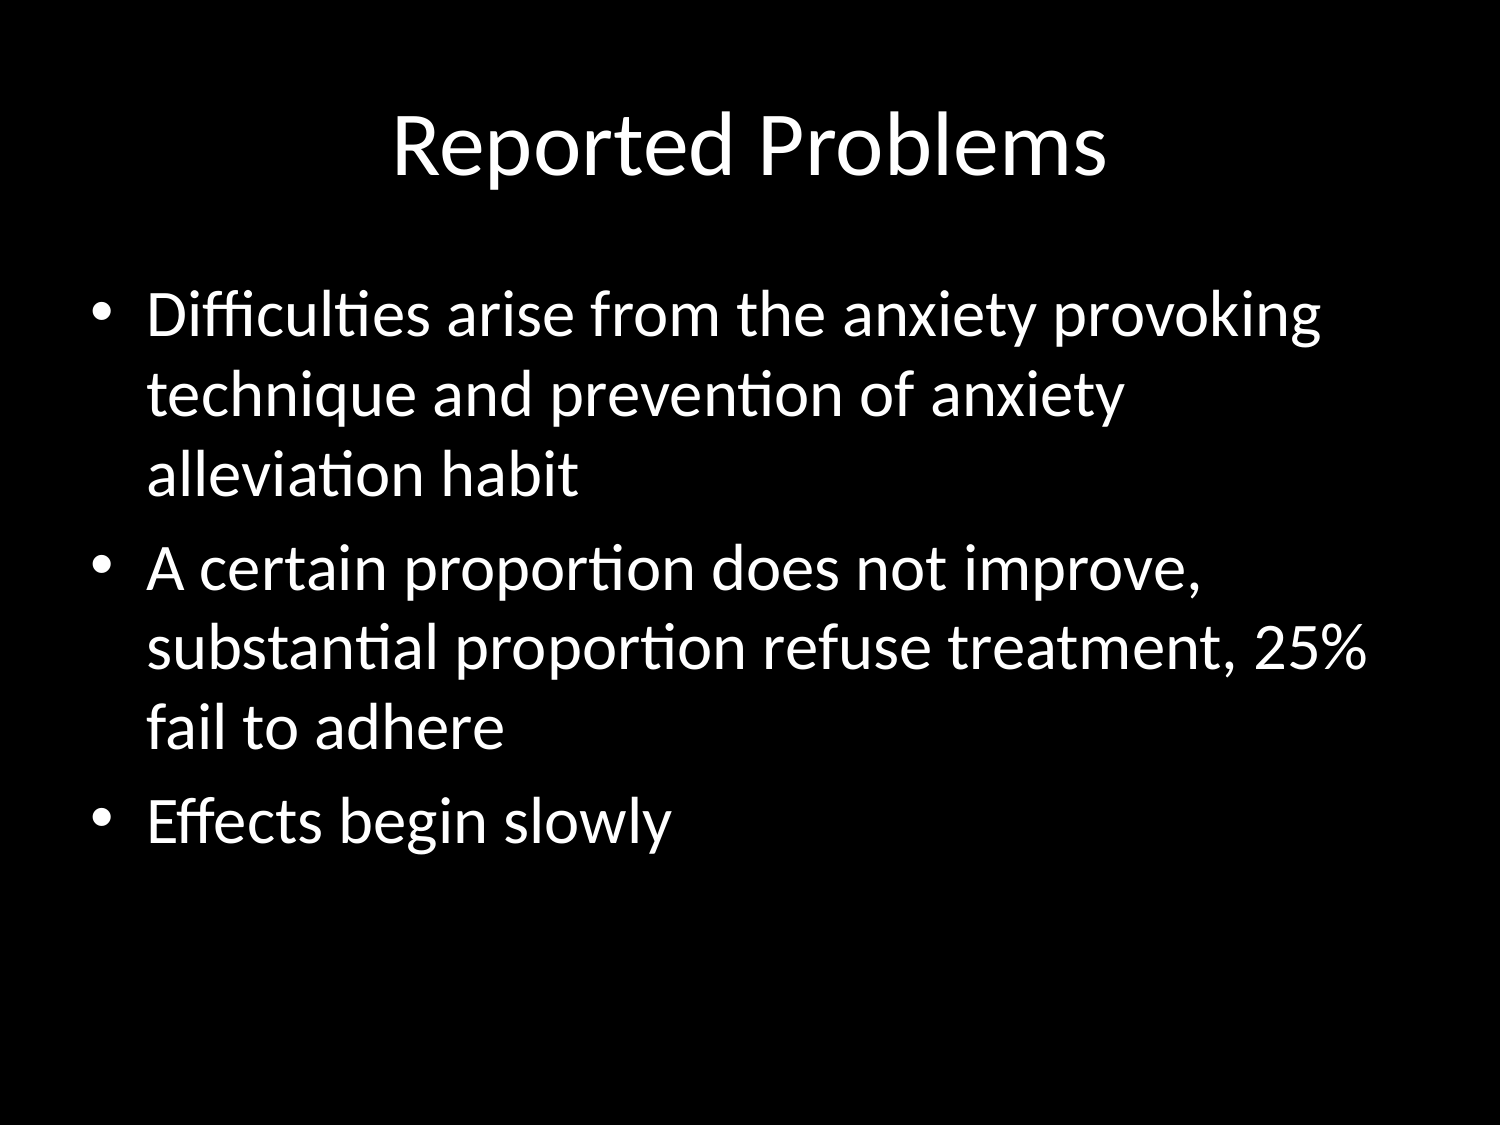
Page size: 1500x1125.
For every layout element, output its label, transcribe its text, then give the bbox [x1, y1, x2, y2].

title Reported Problems [75, 45, 1425, 233]
list Difficulties arise from the anxiety provoking technique and prevention of anxiety alleviation habit A certain proportion does not improve, substantial proportion refuse treatment, 25% fail to adhere Effects begin slowly [75, 262, 1425, 1005]
